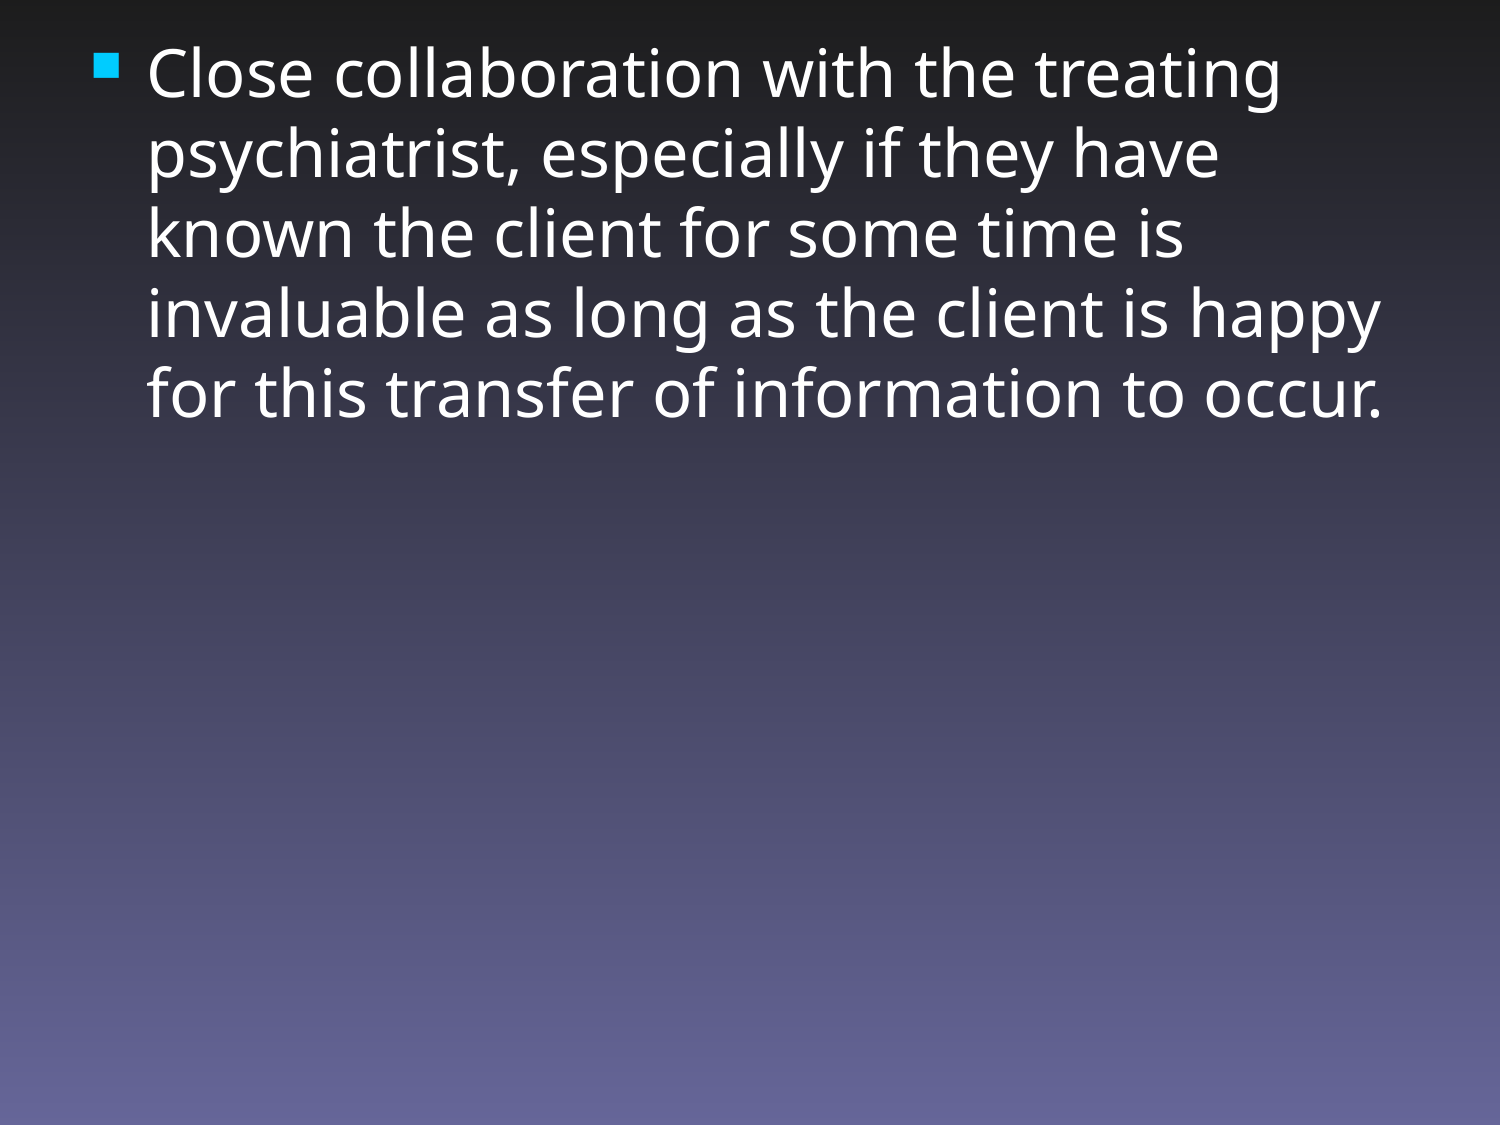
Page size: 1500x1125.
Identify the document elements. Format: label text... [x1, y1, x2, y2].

list Close collaboration with the treating psychiatrist, especially if they have known the client for some time is invaluable as long as the client is happy for this transfer of information to occur. [74, 23, 1426, 1001]
